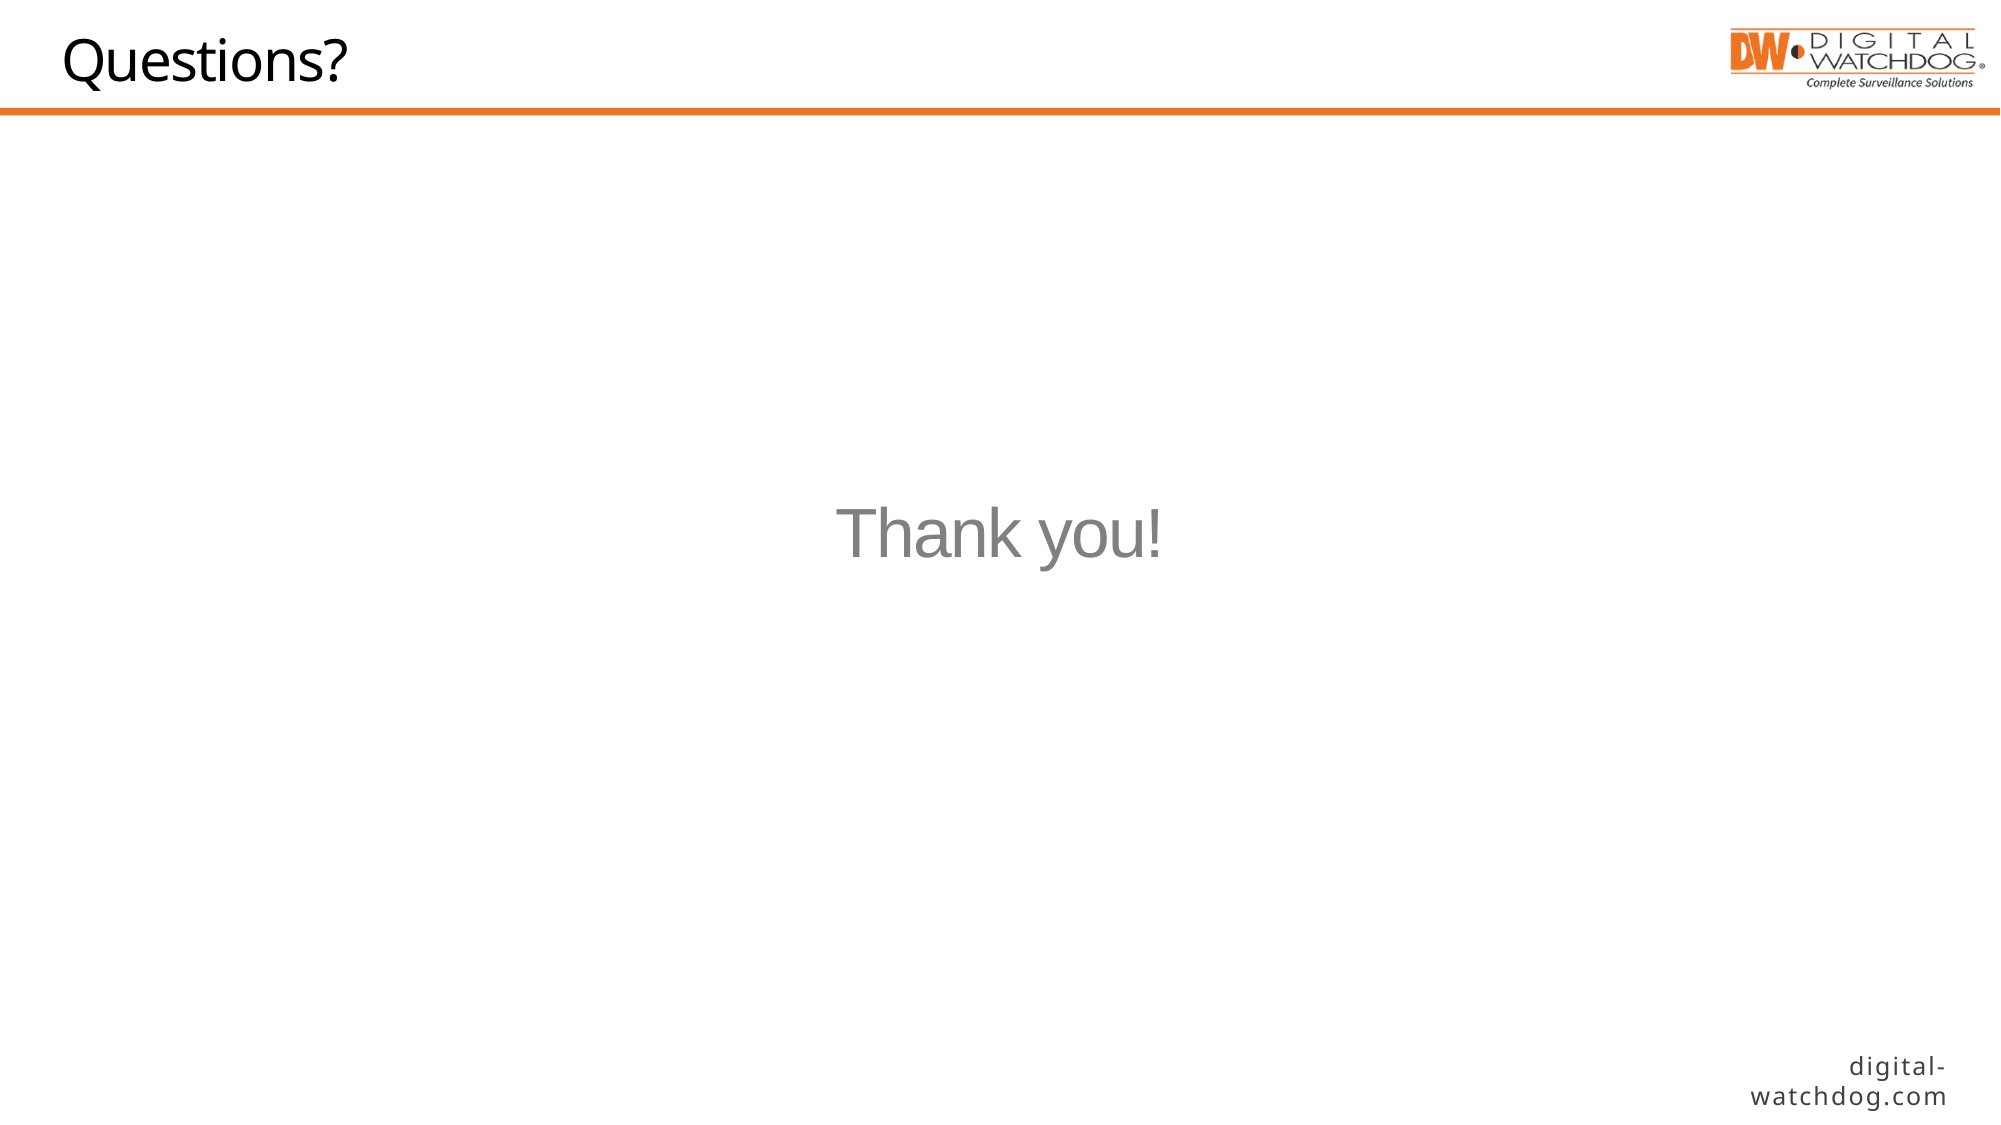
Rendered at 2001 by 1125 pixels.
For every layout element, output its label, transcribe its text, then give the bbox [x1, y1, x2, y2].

text_box Questions? [46, 0, 1692, 125]
text_box Thank you! [0, 487, 2000, 571]
picture [1725, 17, 1990, 97]
